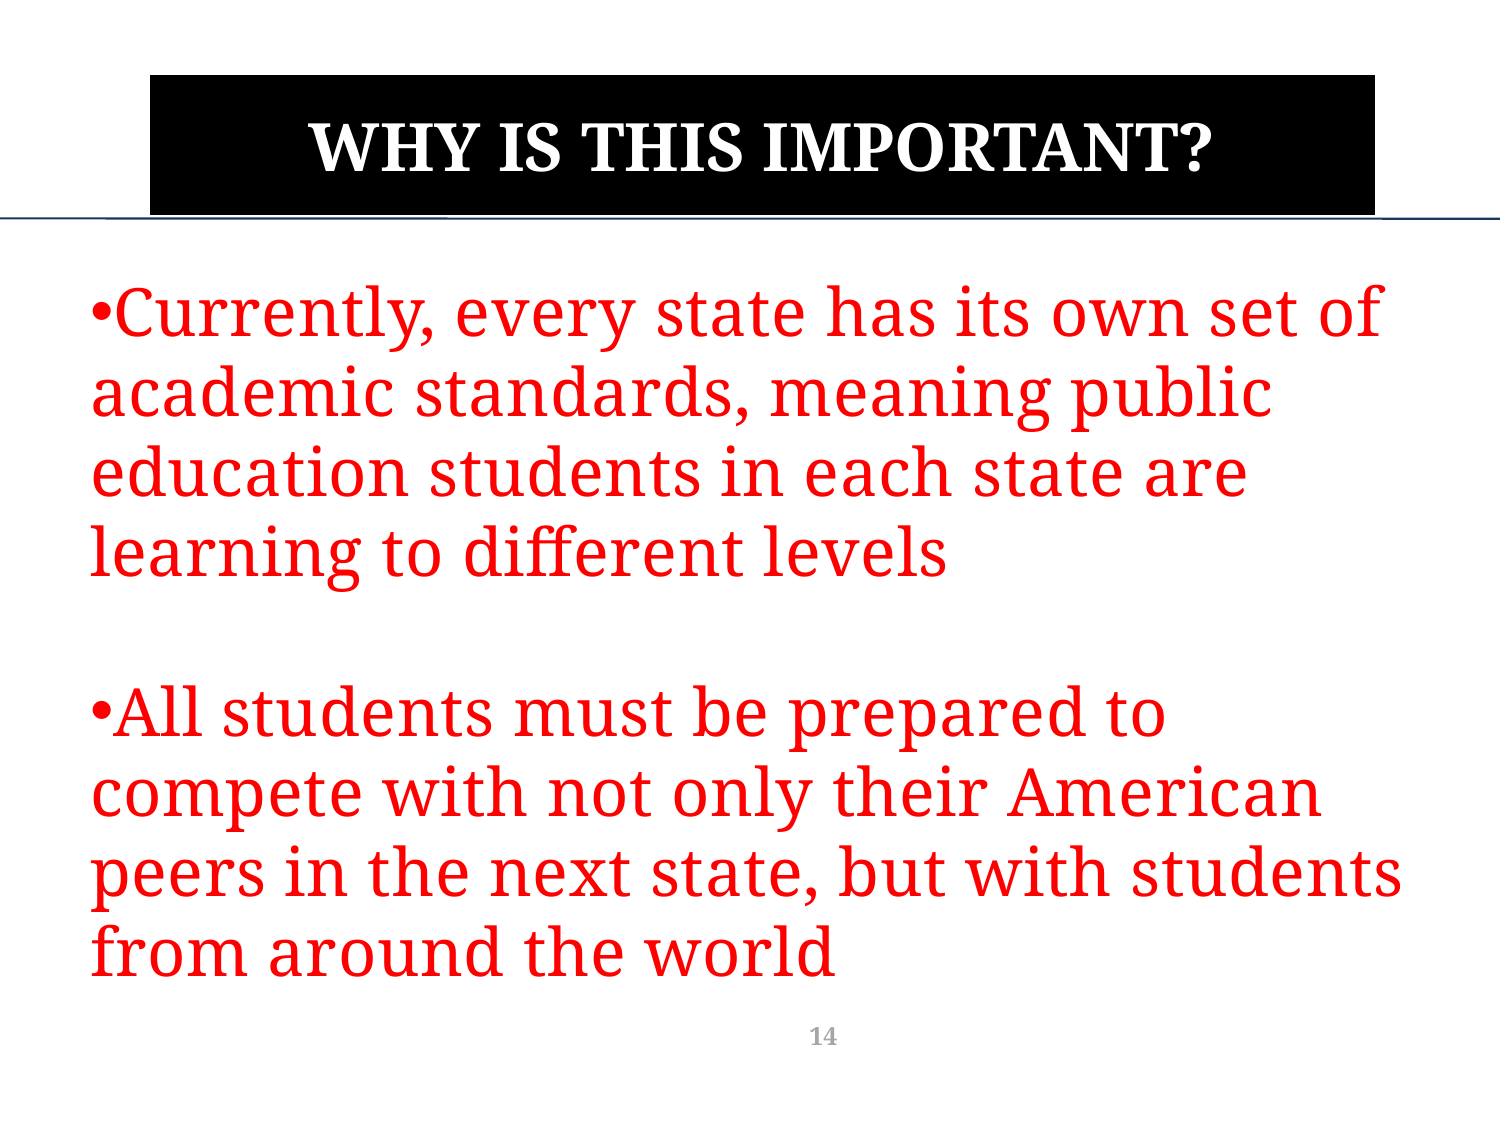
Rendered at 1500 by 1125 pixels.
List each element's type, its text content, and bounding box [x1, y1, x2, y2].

list Currently, every state has its own set of academic standards, meaning public education students in each state are learning to different levels All students must be prepared to compete with not only their American peers in the next state, but with students from around the world [74, 262, 1426, 1003]
slide_number 14 [662, 1012, 838, 1063]
title Why is this important? [144, 69, 1381, 221]
